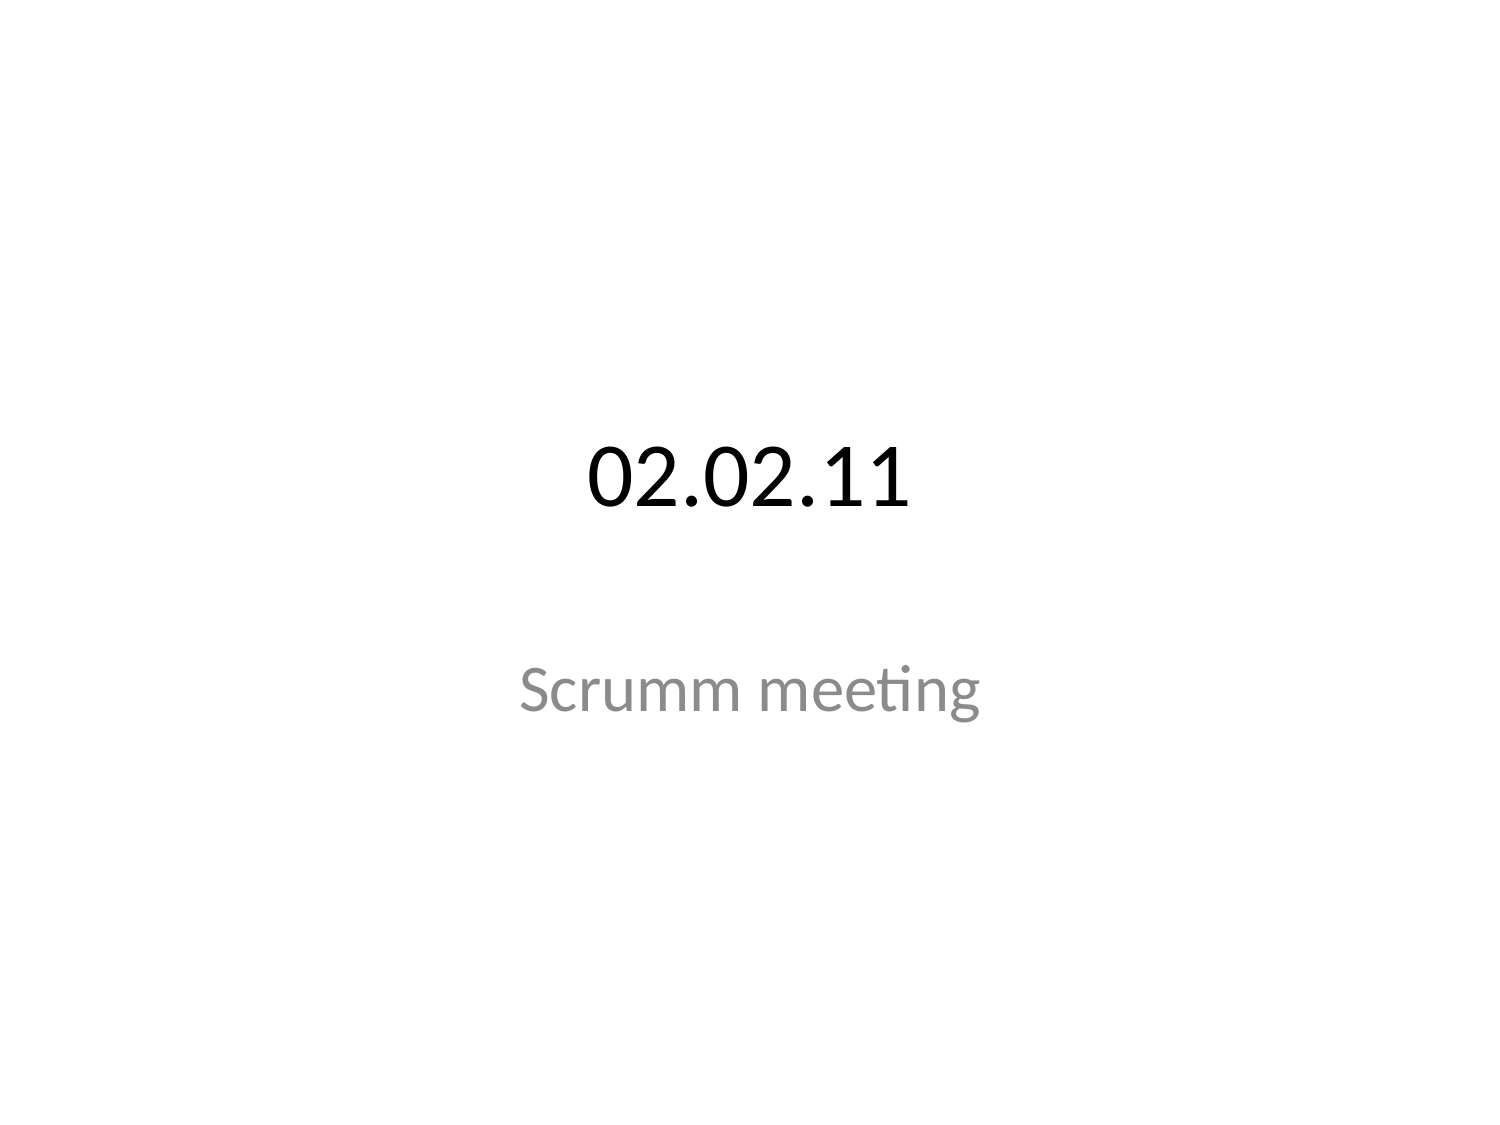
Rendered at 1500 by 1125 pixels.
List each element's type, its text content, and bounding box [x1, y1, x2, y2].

title 02.02.11 [112, 349, 1388, 591]
subtitle Scrumm meeting [225, 637, 1275, 925]
